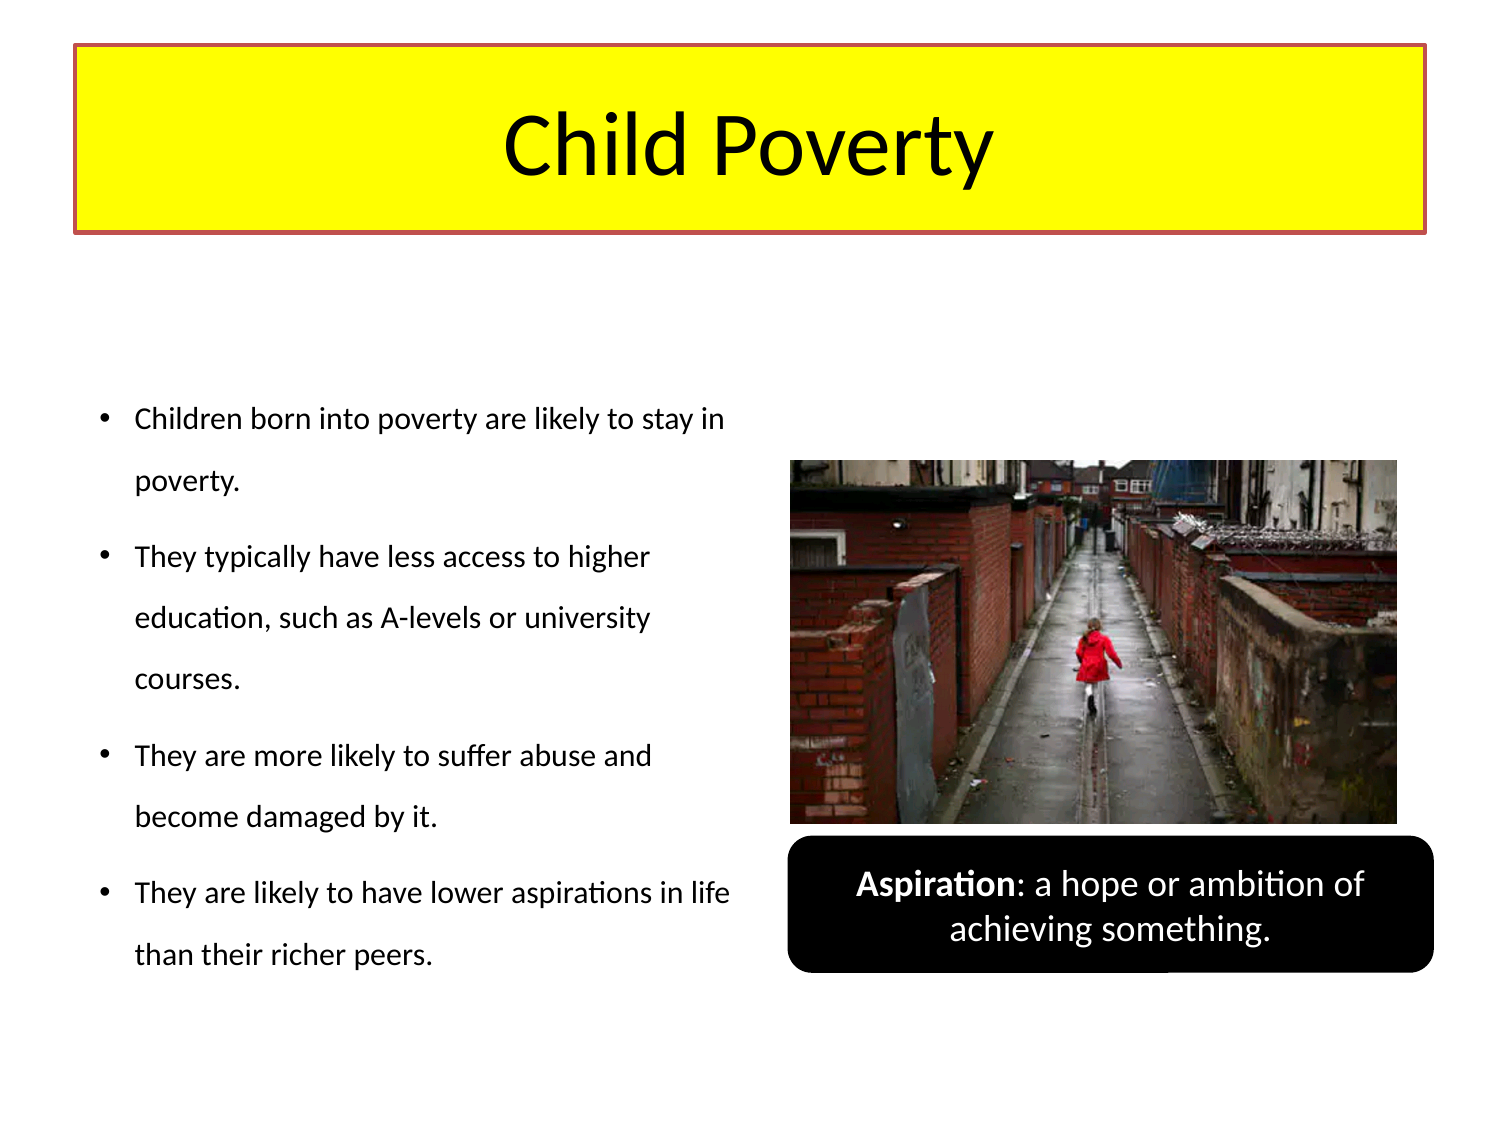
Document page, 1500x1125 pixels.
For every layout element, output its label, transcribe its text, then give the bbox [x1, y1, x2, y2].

title Child Poverty [73, 43, 1427, 235]
picture [789, 456, 1397, 824]
text_box Aspiration: a hope or ambition of achieving something. [787, 835, 1434, 973]
text_box Children born into poverty are likely to stay in poverty. They typically have less access to higher education, such as A-levels or university courses. They are more likely to suffer abuse and become damaged by it. They are likely to have lower aspirations in life than their richer peers. [88, 369, 750, 985]
